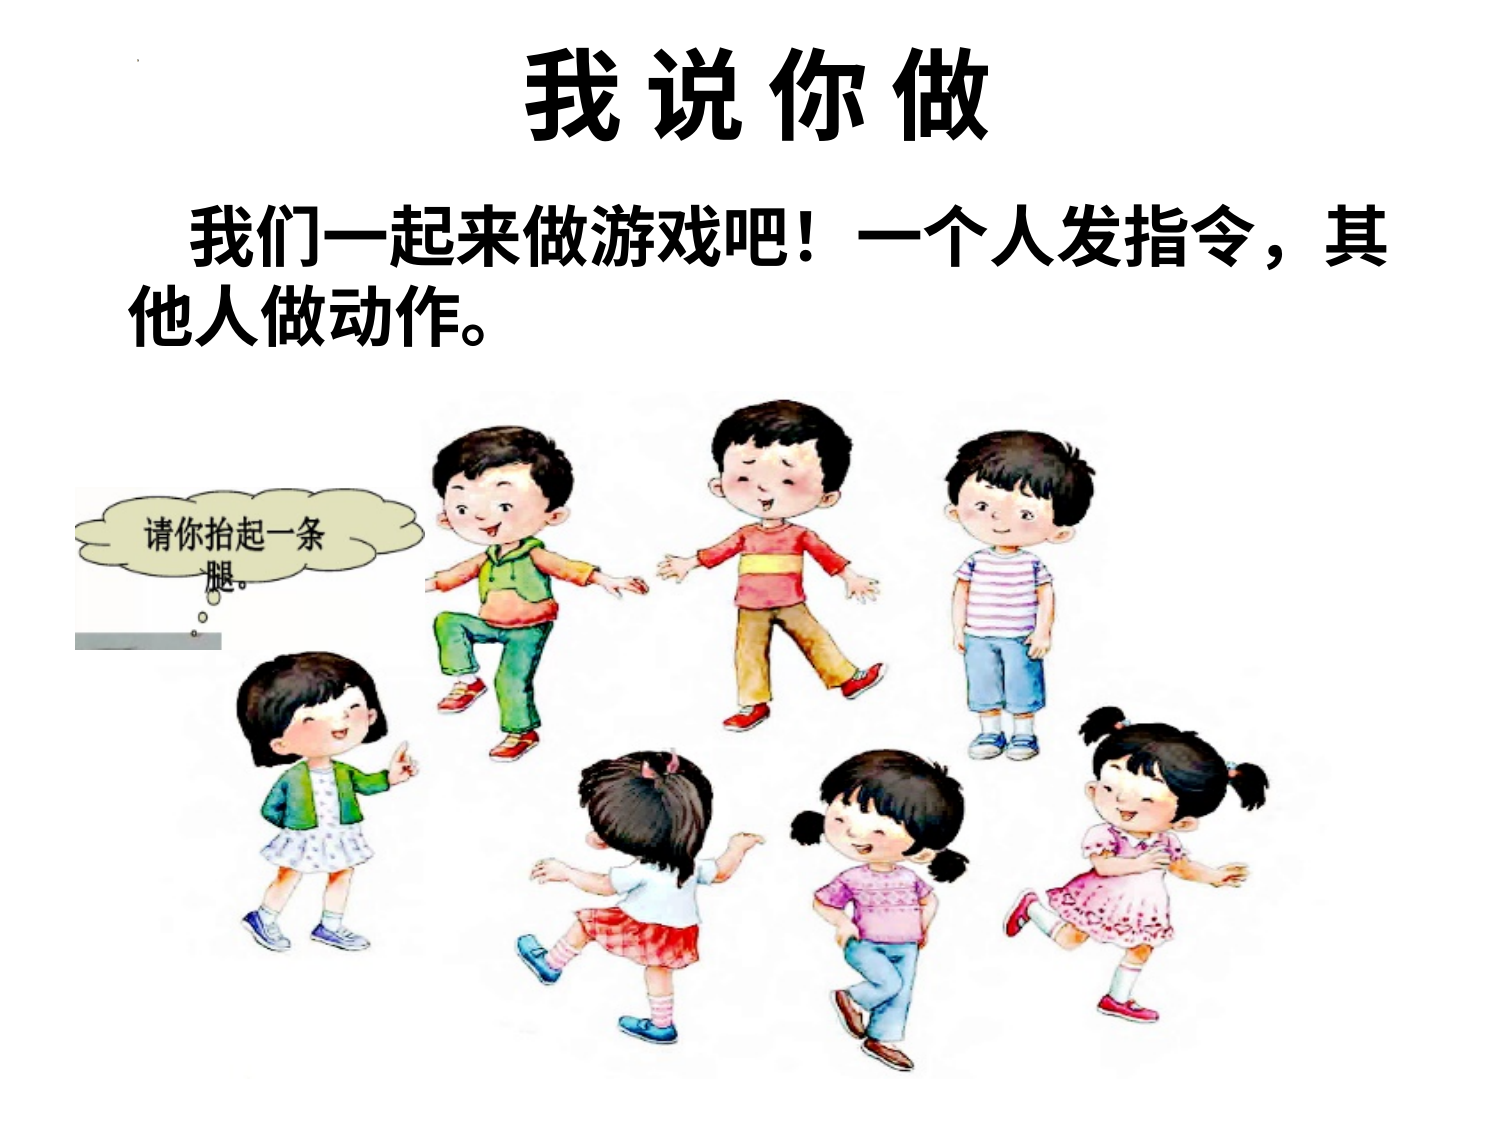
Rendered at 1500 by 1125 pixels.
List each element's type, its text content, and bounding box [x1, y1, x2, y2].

picture [74, 390, 1340, 1079]
text_box 我 说 你 做 [508, 24, 1007, 160]
text_box 我们一起来做游戏吧！一个人发指令，其他人做动作。 [112, 187, 1425, 363]
